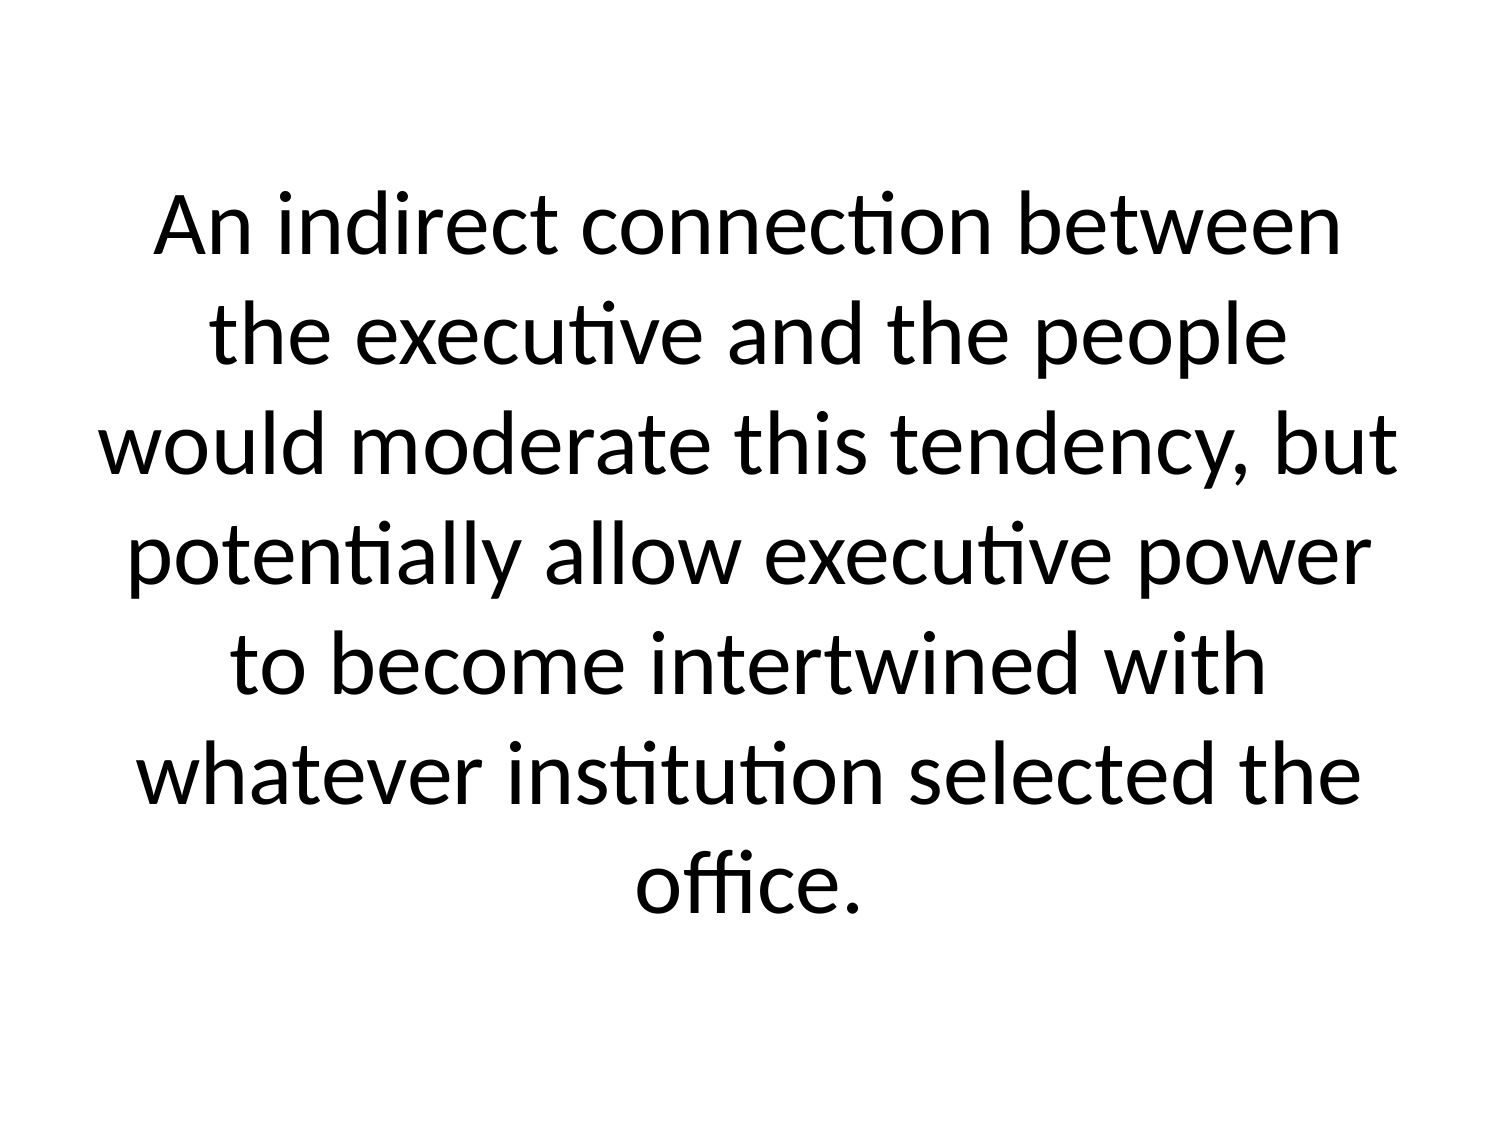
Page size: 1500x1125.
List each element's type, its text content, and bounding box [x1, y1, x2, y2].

title An indirect connection between the executive and the people would moderate this tendency, but potentially allow executive power to become intertwined with whatever institution selected the office. [74, 44, 1426, 1051]
